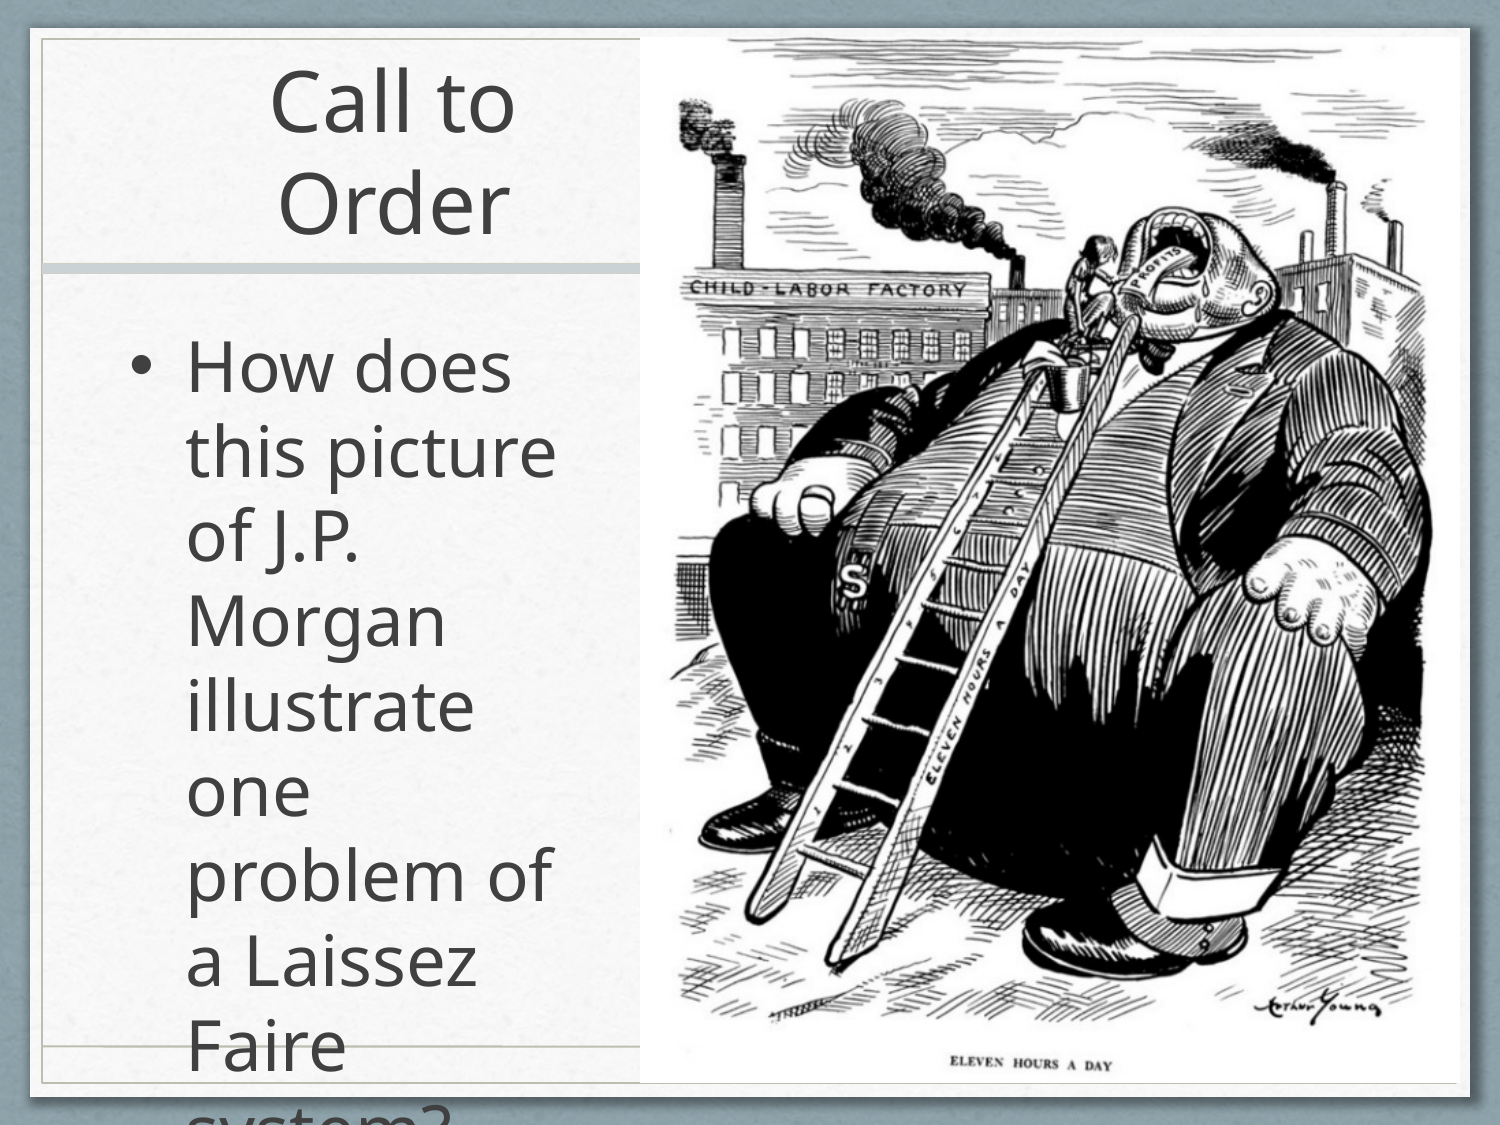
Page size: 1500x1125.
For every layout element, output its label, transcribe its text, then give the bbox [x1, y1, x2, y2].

picture [30, 28, 1470, 1097]
title Call to Order [147, 40, 632, 260]
list How does this picture of J.P. Morgan illustrate one problem of a Laissez Faire system? [114, 313, 608, 959]
